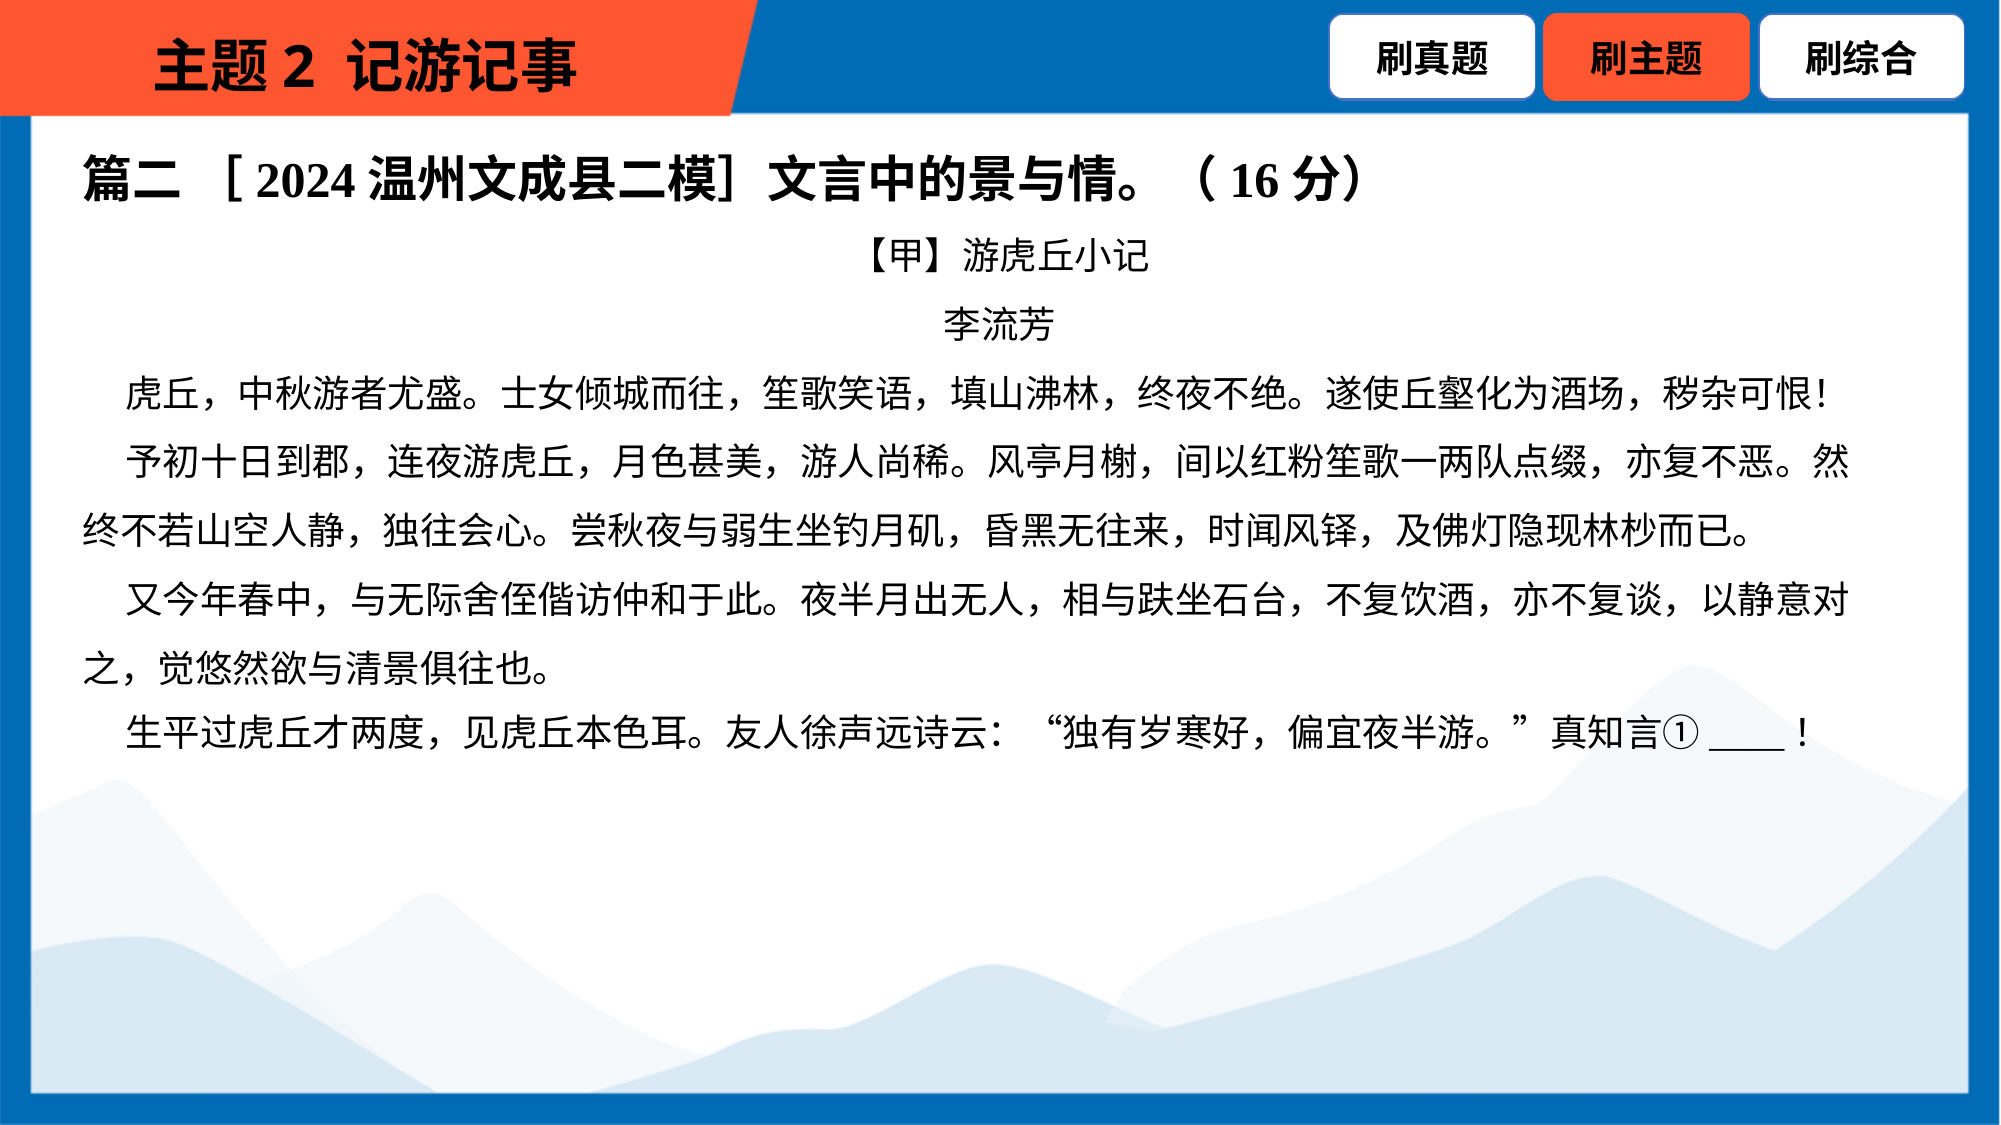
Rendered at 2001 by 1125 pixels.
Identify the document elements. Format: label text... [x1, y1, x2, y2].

text_box 篇二 ［2024温州文成县二模］文言中的景与情。（16分） [82, 146, 1917, 207]
text_box 【甲】游虎丘小记 李流芳 虎丘，中秋游者尤盛。士女倾城而往，笙歌笑语，填山沸林，终夜不绝。遂使丘壑化为酒场，秽杂可恨！ 予初十日到郡，连夜游虎丘，月色甚美，游人尚稀。风亭月榭，间以红粉笙歌一两队点缀，亦复不恶。然 终不若山空人静，独往会心。尝秋夜与弱生坐钓月矶，昏黑无往来，时闻风铎，及佛灯隐现林杪而已。 又今年春中，与无际舍侄偕访仲和于此。夜半月出无人，相与趺坐石台，不复饮酒，亦不复谈，以静意对 之，觉悠然欲与清景俱往也。 生平过虎丘才两度，见虎丘本色耳。友人徐声远诗云：“独有岁寒好，偏宜夜半游。”真知言①____！ [82, 208, 1917, 748]
picture [0, 0, 2000, 1125]
